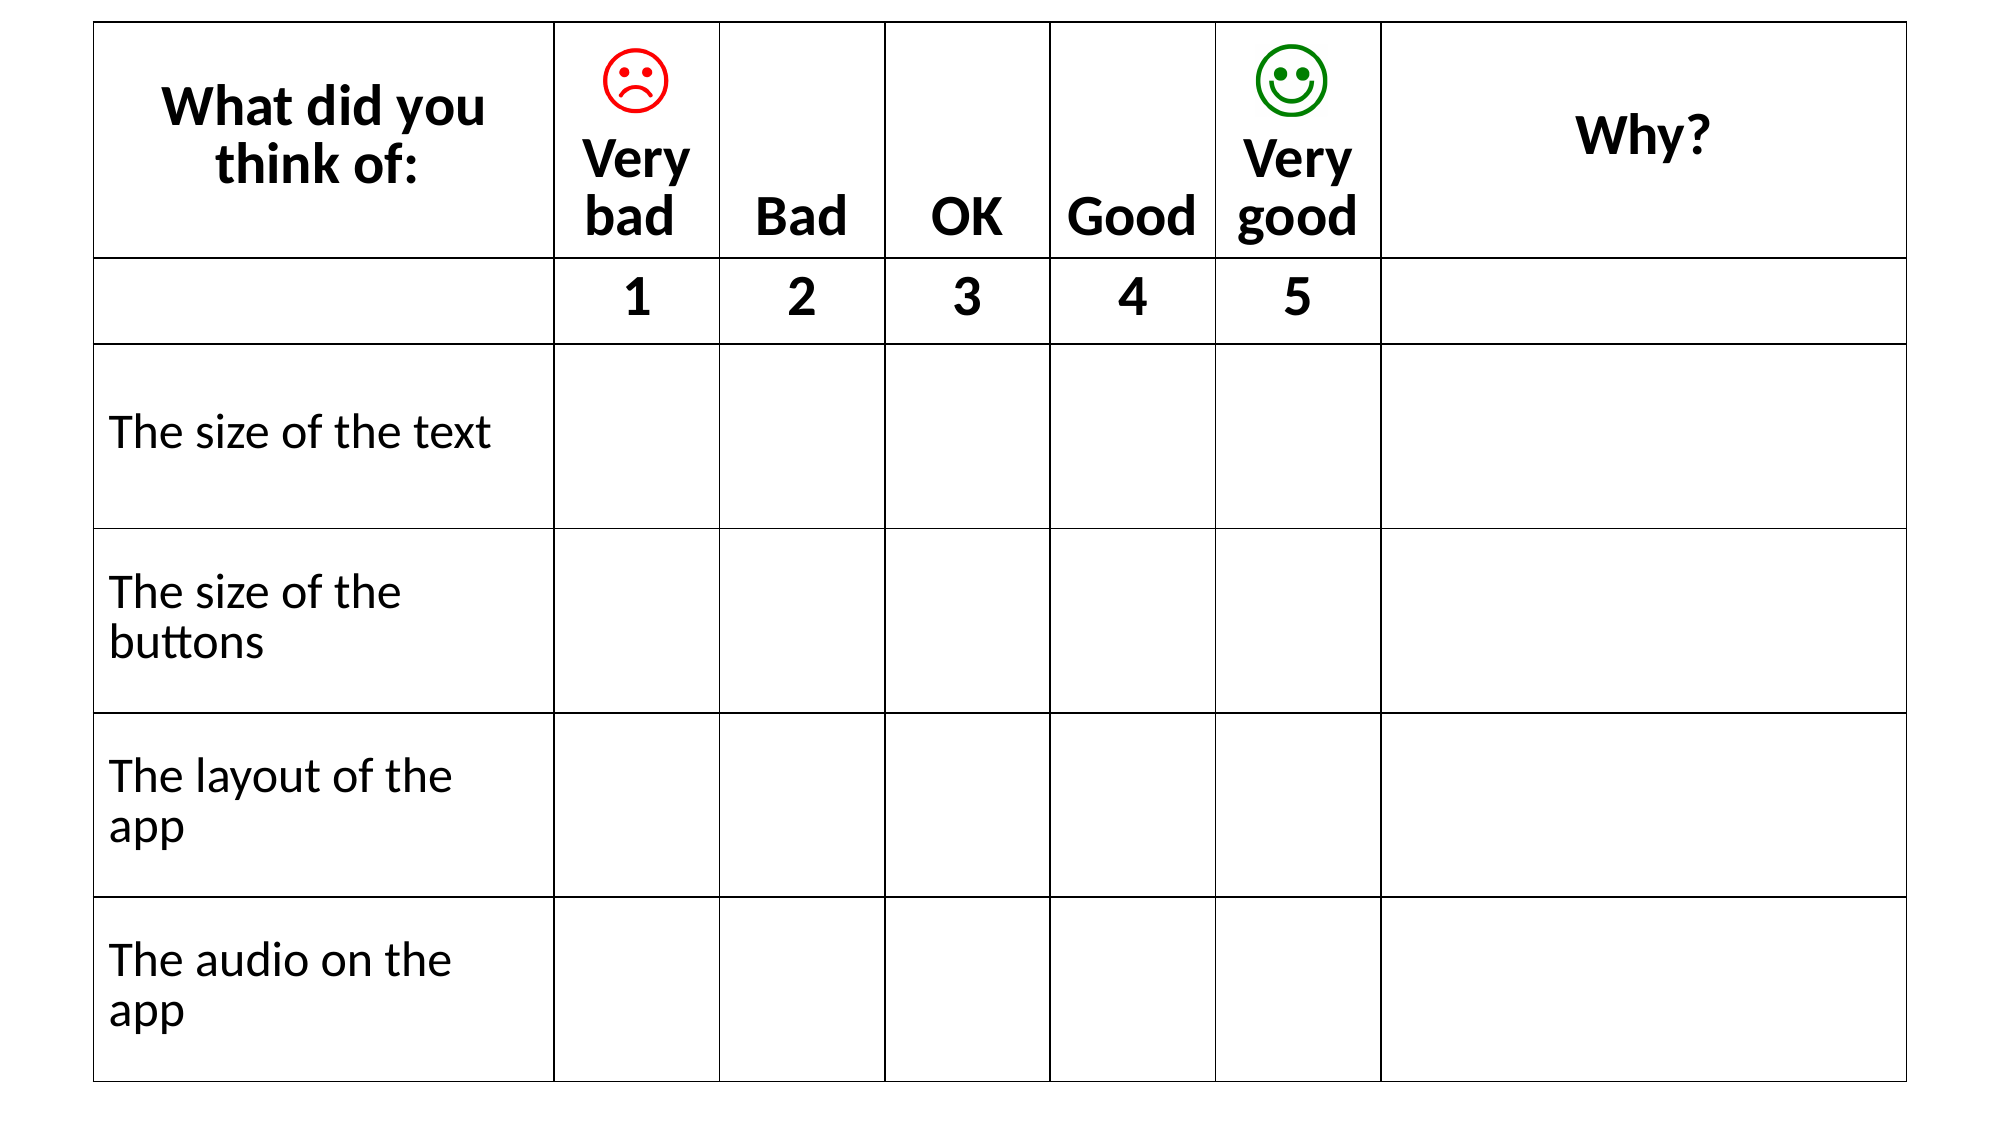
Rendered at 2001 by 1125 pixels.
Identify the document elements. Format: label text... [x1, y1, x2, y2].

table_cell [886, 714, 1049, 896]
table_cell [555, 529, 719, 712]
table_cell [1216, 714, 1380, 896]
table_cell [1382, 529, 1906, 712]
table_header Very good [1216, 23, 1380, 257]
table_cell [1382, 259, 1906, 343]
table_cell [720, 345, 884, 528]
table_header Good [1051, 23, 1215, 257]
table_header Very bad [555, 23, 719, 257]
table_header Why? [1382, 23, 1906, 257]
table_cell The size of the buttons [94, 529, 553, 712]
table_cell [1216, 529, 1380, 712]
table_cell [1382, 714, 1906, 896]
picture [1255, 44, 1328, 117]
table_cell 3 [886, 259, 1049, 343]
table_cell [1216, 898, 1380, 1081]
table_cell 4 [1051, 259, 1215, 343]
table_cell [886, 345, 1049, 528]
table_cell [720, 898, 884, 1081]
table_cell [720, 529, 884, 712]
table_cell [886, 529, 1049, 712]
table_cell [1382, 898, 1906, 1081]
table_cell [1216, 345, 1380, 528]
table_cell [1051, 898, 1215, 1081]
table_cell [94, 259, 553, 343]
table_cell [555, 714, 719, 896]
table_cell 5 [1216, 259, 1380, 343]
table_cell [886, 898, 1049, 1081]
table_cell [1382, 345, 1906, 528]
table_cell 2 [720, 259, 884, 343]
table_header What did you think of: [94, 23, 553, 257]
table_cell [720, 714, 884, 896]
table_cell [1051, 345, 1215, 528]
table_cell [1051, 529, 1215, 712]
picture [592, 44, 678, 117]
table_cell The layout of the app [94, 714, 553, 896]
table_cell The audio on the app [94, 898, 553, 1081]
table_cell [555, 345, 719, 528]
table_cell 1 [555, 259, 719, 343]
table_header Bad [720, 23, 884, 257]
table_header OK [886, 23, 1049, 257]
table_cell [1051, 714, 1215, 896]
table_cell [555, 898, 719, 1081]
table_cell The size of the text [94, 345, 553, 528]
